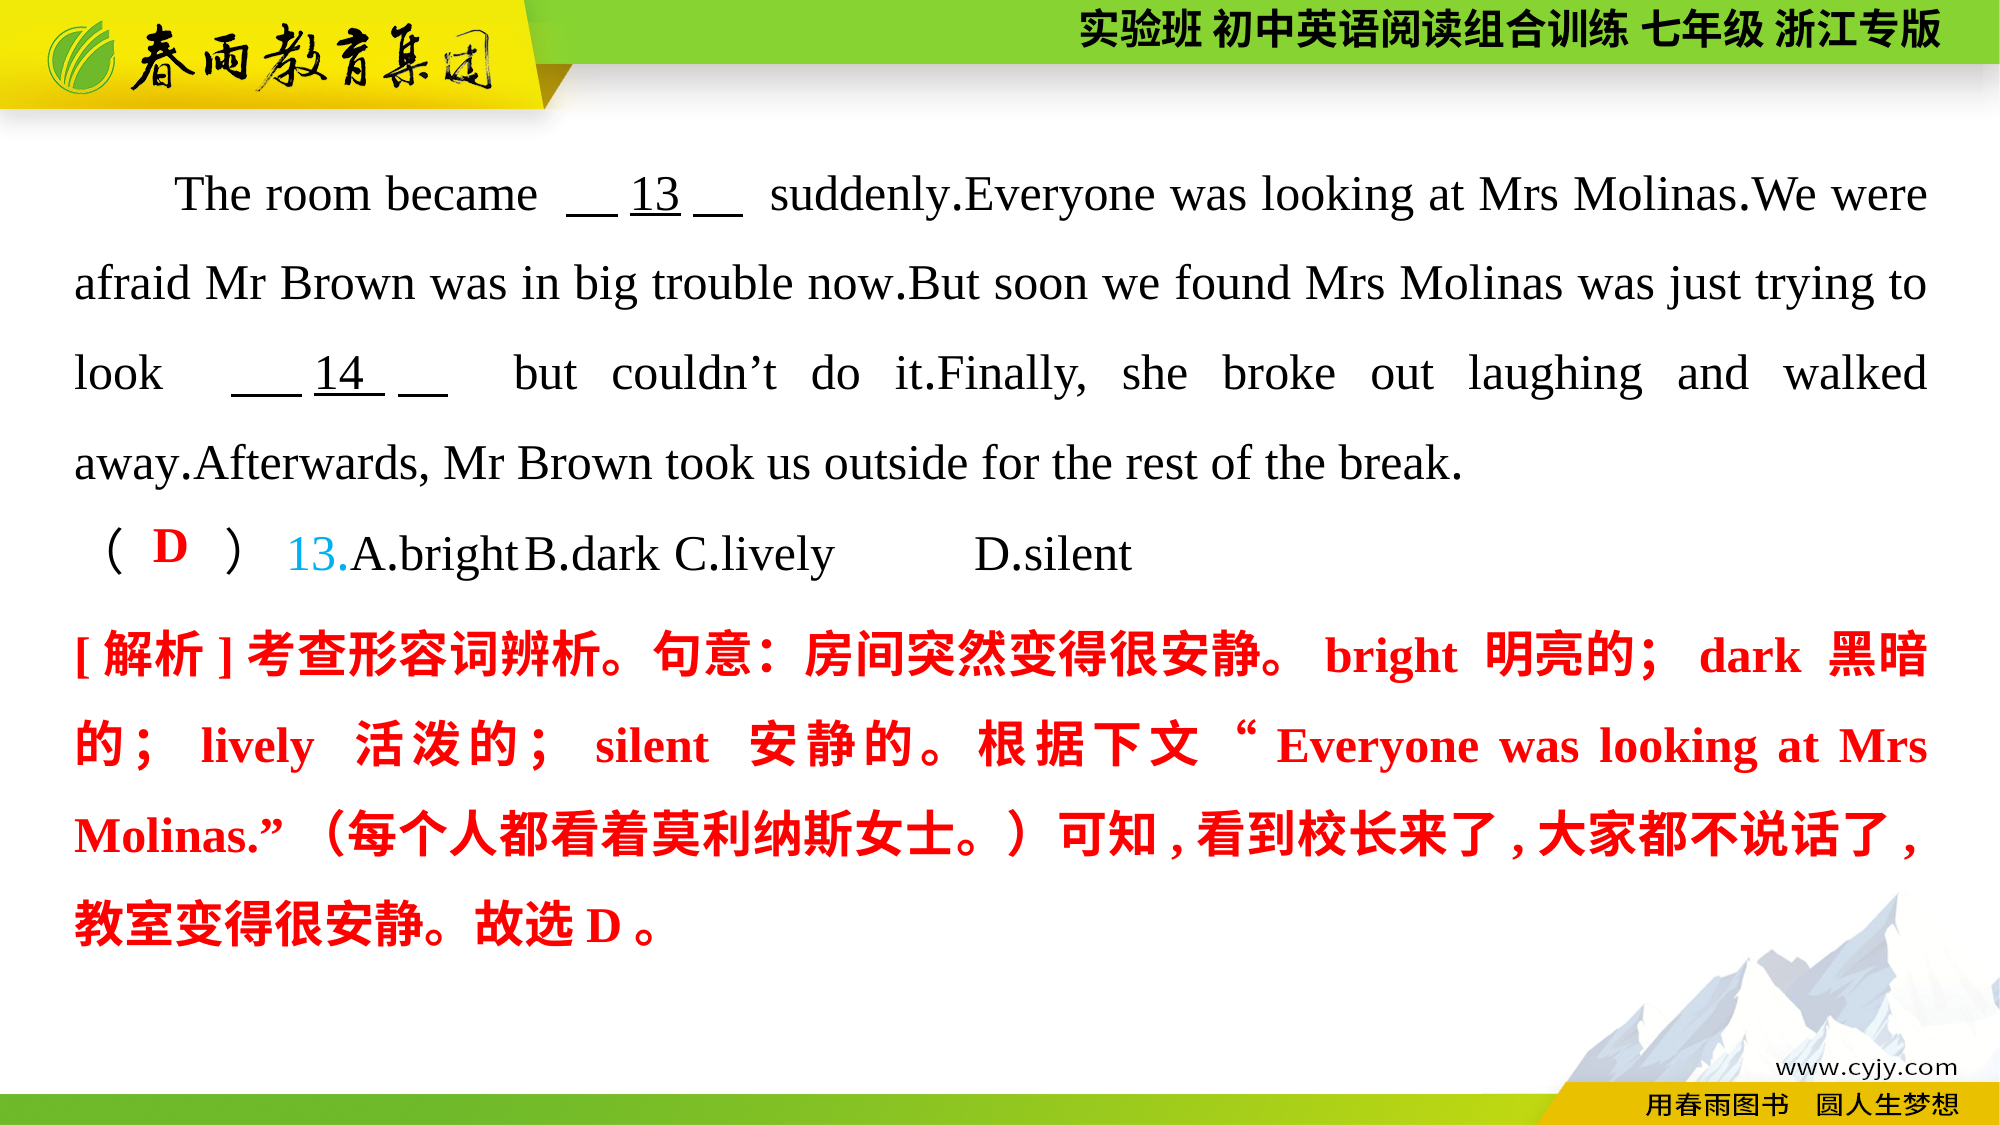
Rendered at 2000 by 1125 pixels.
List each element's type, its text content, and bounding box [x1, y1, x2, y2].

picture [0, 0, 2000, 1125]
text_box [解析]考查形容词辨析。句意：房间突然变得很安静。bright 明亮的；dark 黑暗的；lively 活泼的；silent 安静的。根据下文“Everyone was looking at Mrs Molinas.”（每个人都看着莫利纳斯女士。）可知,看到校长来了,大家都不说话了,教室变得很安静。故选D。 [59, 585, 1944, 961]
text_box D [138, 504, 204, 580]
list The room became 13 suddenly.Everyone was looking at Mrs Molinas.We were afraid Mr Brown was in big trouble now.But soon we found Mrs Molinas was just trying to look 14 but couldn’t do it.Finally, she broke out laughing and walked away.Afterwards, Mr Brown took us outside for the rest of the break. （ ）13.A.bright B.dark C.lively D.silent [59, 122, 1944, 581]
